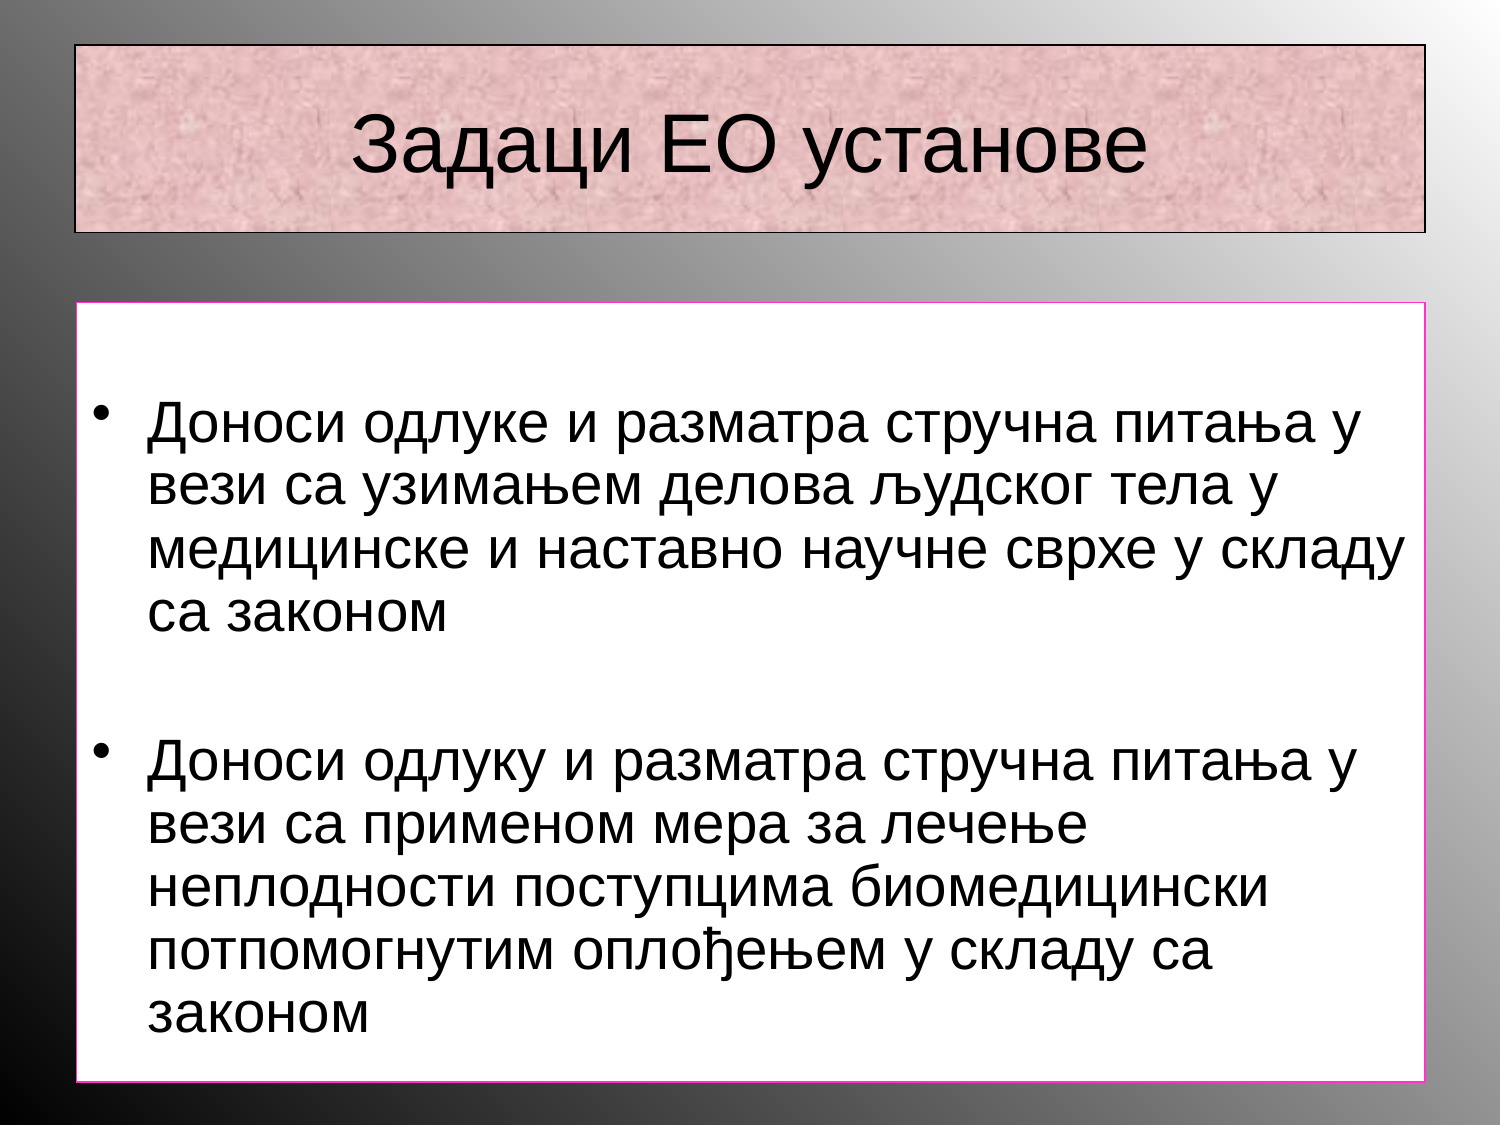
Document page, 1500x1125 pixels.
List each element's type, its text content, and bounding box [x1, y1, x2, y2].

title Задаци ЕО установе [74, 44, 1426, 233]
list Доноси одлуке и разматра стручна питања у вези са узимањем делова људског тела у медицинске и наставно научне сврхе у складу са законом Доноси одлуку и разматра стручна питања у вези са применом мера за лечење неплодности поступцима биомедицински потпомогнутим оплођењем у складу са законом [76, 302, 1426, 1083]
